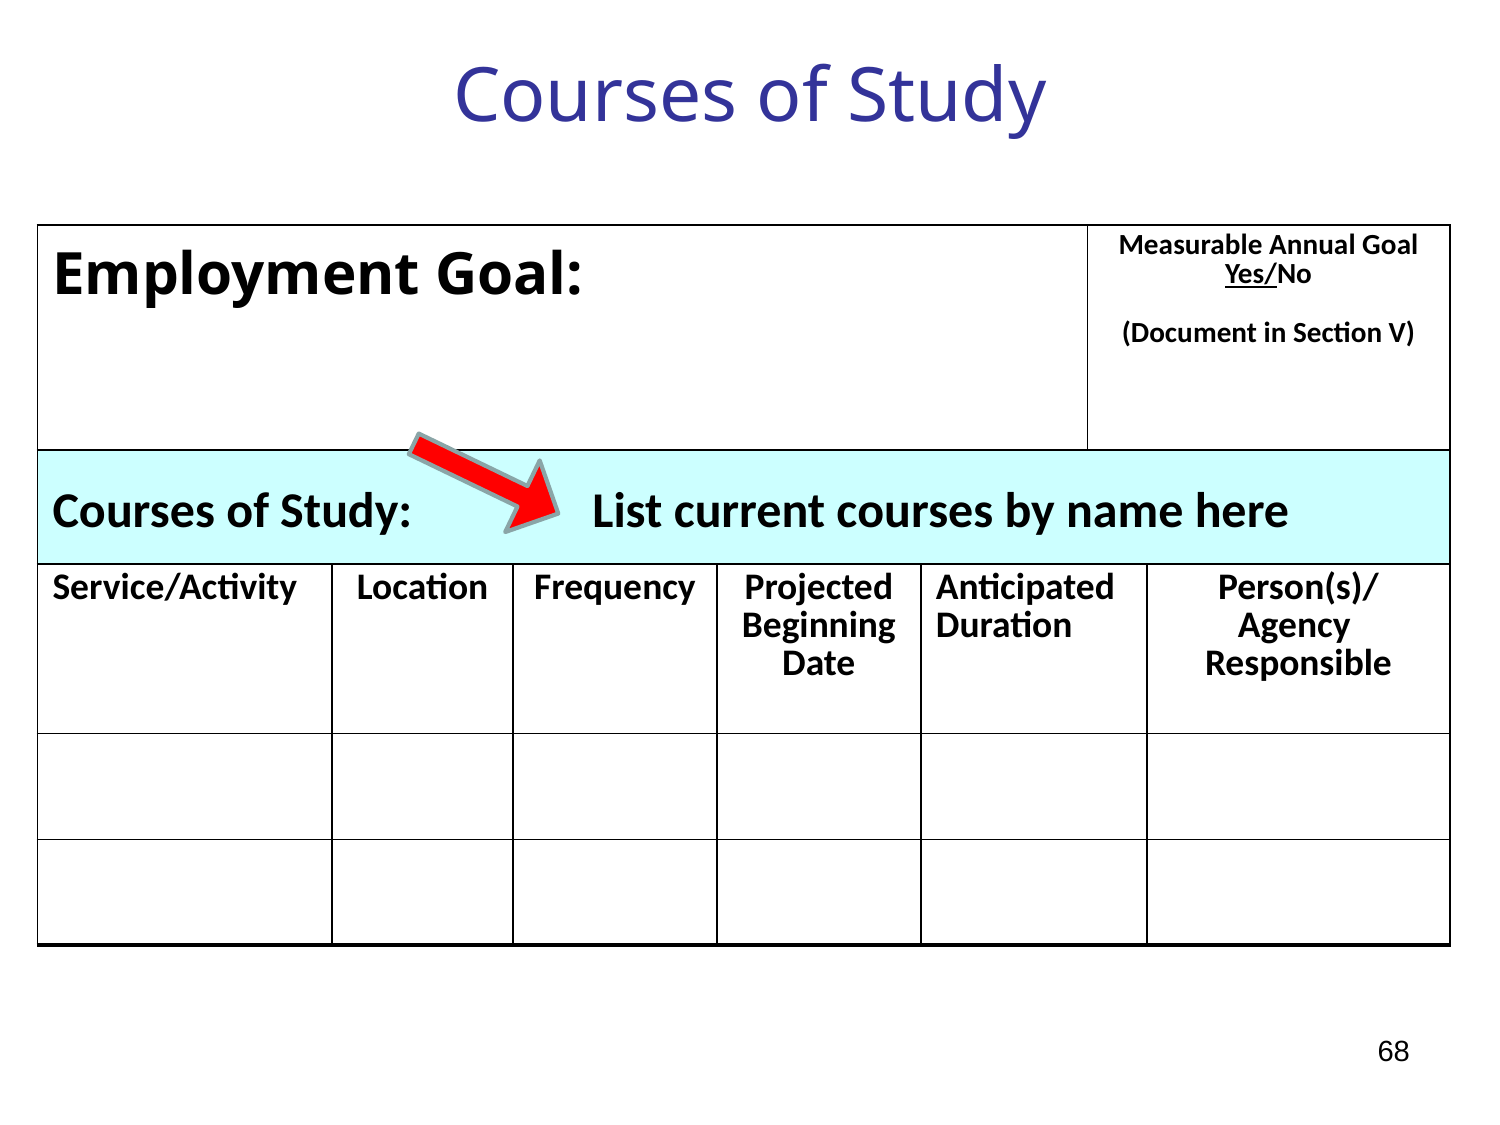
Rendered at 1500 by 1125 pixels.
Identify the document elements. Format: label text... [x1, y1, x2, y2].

text_box [406, 431, 561, 535]
table_cell [922, 734, 1146, 839]
table_cell Service/Activity [38, 565, 331, 733]
table_cell Location [333, 565, 512, 733]
table_cell Person(s)/ Agency Responsible [1148, 565, 1449, 733]
slide_number 68 [1274, 1024, 1426, 1103]
table_cell Projected Beginning Date [718, 565, 920, 733]
table_cell [1148, 734, 1449, 839]
table_cell Anticipated Duration [922, 565, 1146, 733]
table_cell [922, 840, 1146, 943]
table_cell [38, 840, 331, 943]
table_cell Frequency [514, 565, 716, 733]
table_cell [333, 840, 512, 943]
table_cell [514, 840, 716, 943]
table_header Measurable Annual Goal Yes/No (Document in Section V) [1088, 226, 1449, 449]
table_header Employment Goal: [38, 226, 1087, 449]
title Courses of Study [75, 45, 1425, 138]
table_cell [718, 734, 920, 839]
table_cell [1148, 840, 1449, 943]
table_cell [718, 840, 920, 943]
table_cell [514, 734, 716, 839]
table_cell Courses of Study: List current courses by name here [38, 451, 1449, 563]
table_cell [333, 734, 512, 839]
table_cell [38, 734, 331, 839]
